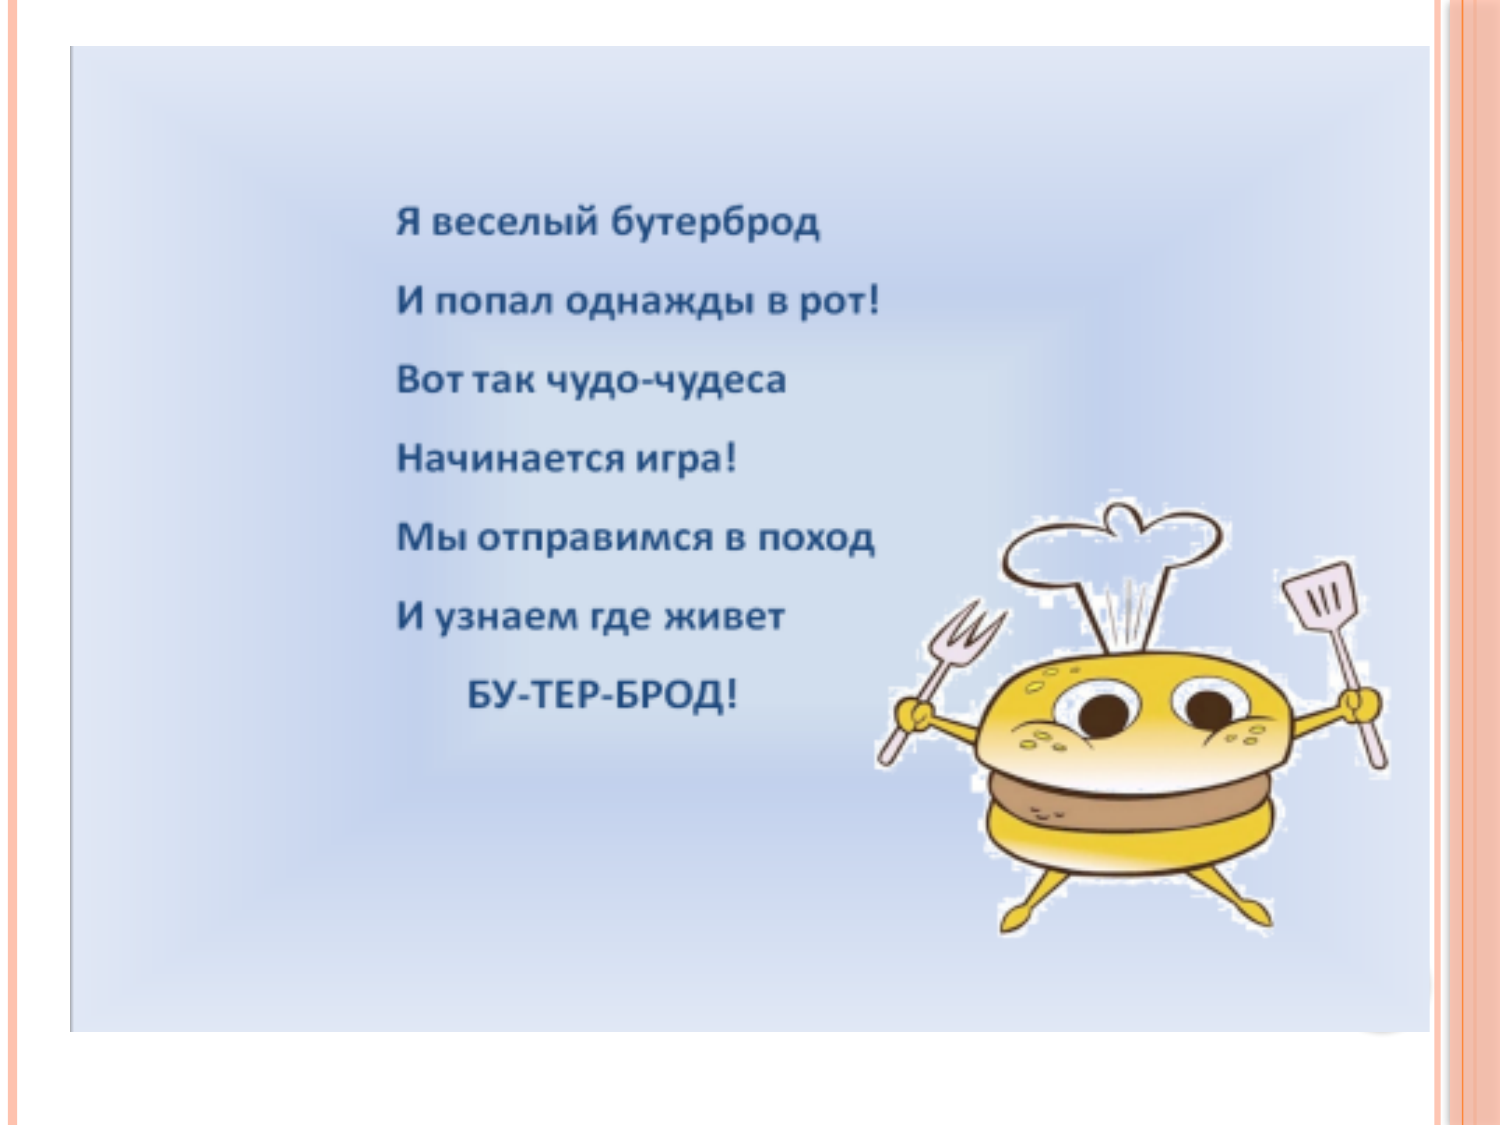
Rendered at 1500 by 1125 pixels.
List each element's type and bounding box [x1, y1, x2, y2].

picture [69, 46, 1431, 1032]
